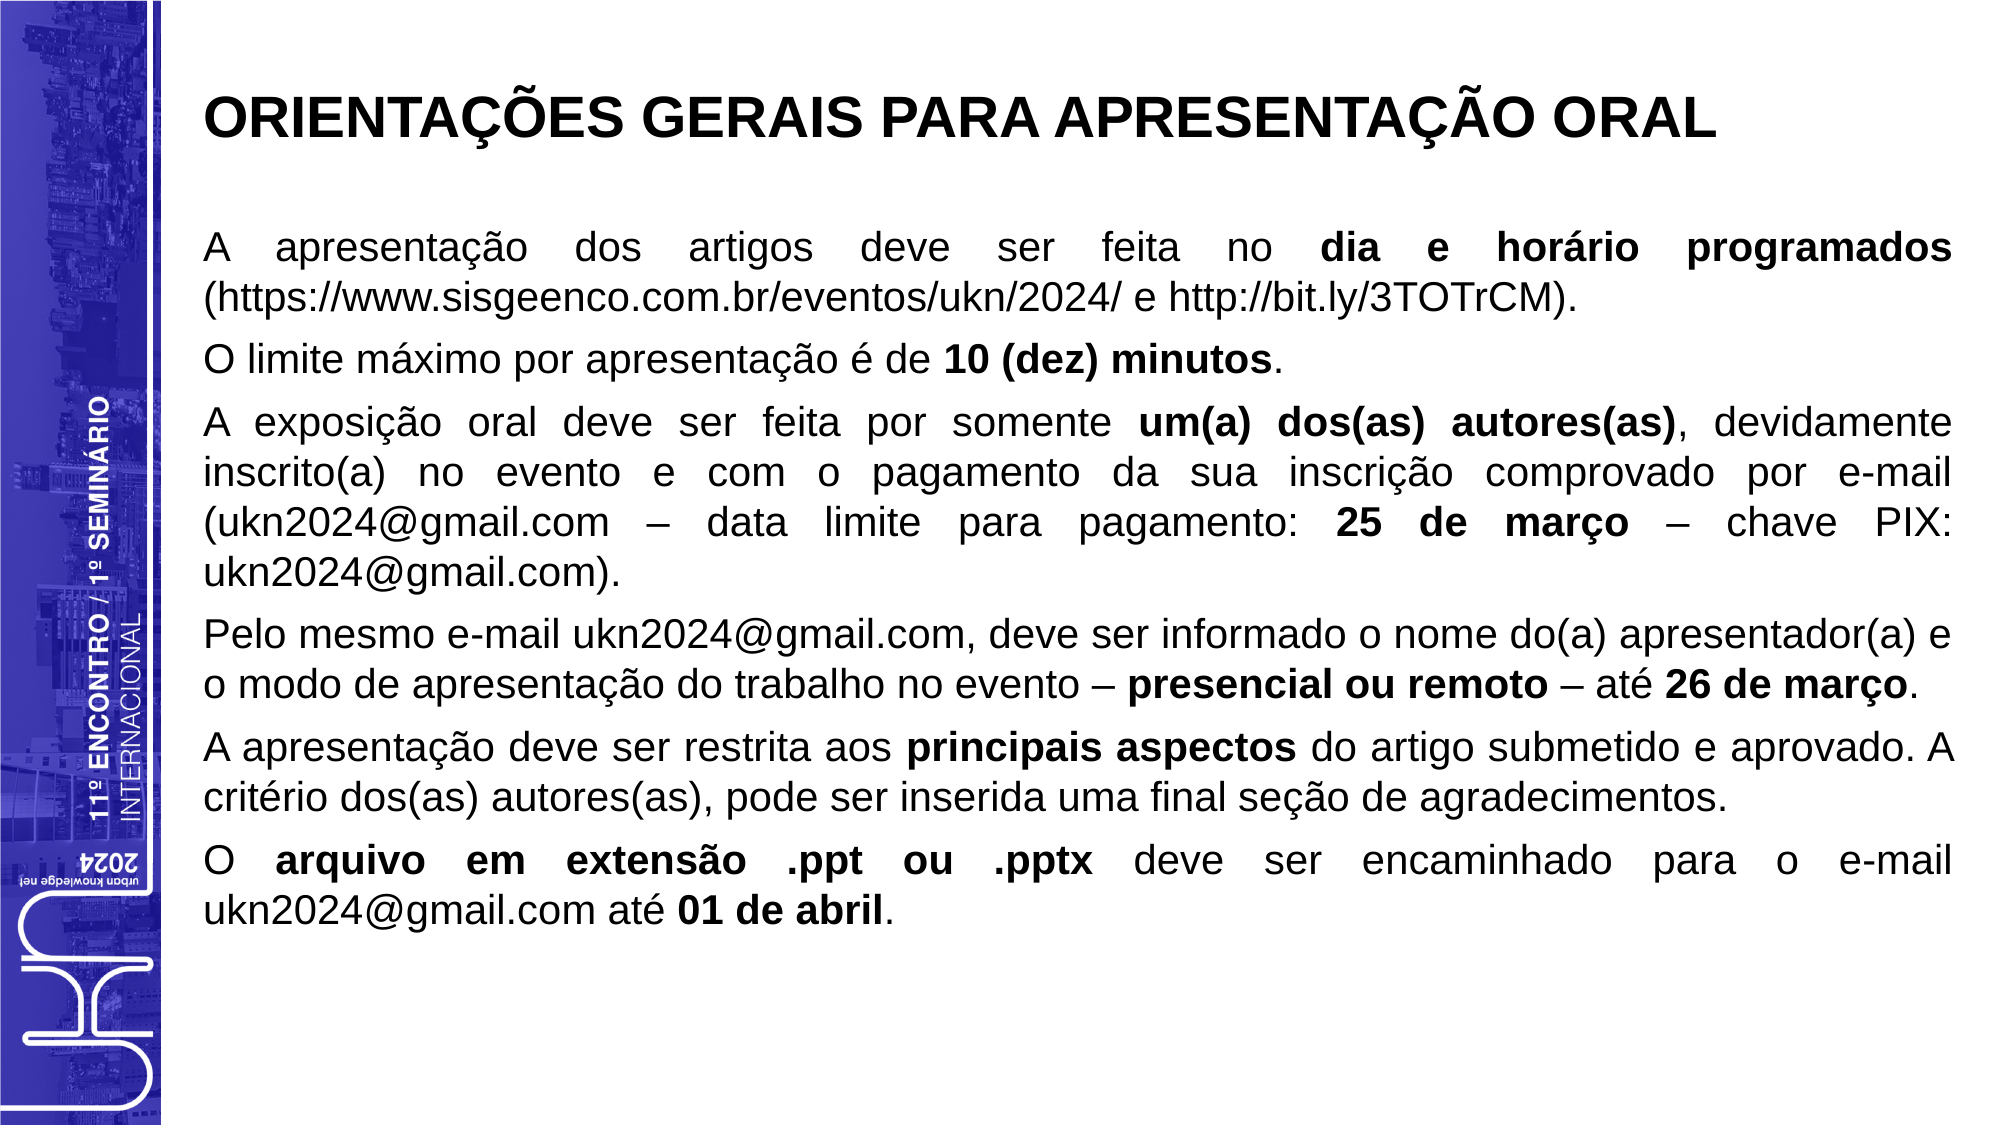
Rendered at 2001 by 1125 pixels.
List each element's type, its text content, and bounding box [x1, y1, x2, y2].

picture [1, 2, 161, 1124]
text_box ORIENTAÇÕES GERAIS PARA APRESENTAÇÃO ORAL A apresentação dos artigos deve ser feita no dia e horário programados (https://www.sisgeenco.com.br/eventos/ukn/2024/ e http://bit.ly/3TOTrCM). O limite máximo por apresentação é de 10 (dez) minutos. A exposição oral deve ser feita por somente um(a) dos(as) autores(as), devidamente inscrito(a) no evento e com o pagamento da sua inscrição comprovado por e-mail (ukn2024@gmail.com – data limite para pagamento: 25 de março – chave PIX: ukn2024@gmail.com). Pelo mesmo e-mail ukn2024@gmail.com, deve ser informado o nome do(a) apresentador(a) e o modo de apresentação do trabalho no evento – presencial ou remoto – até 26 de março. A apresentação deve ser restrita aos principais aspectos do artigo submetido e aprovado. A critério dos(as) autores(as), pode ser inserida uma final seção de agradecimentos. O arquivo em extensão .ppt ou .pptx deve ser encaminhado para o e-mail ukn2024@gmail.com até 01 de abril. [203, 78, 1954, 1048]
